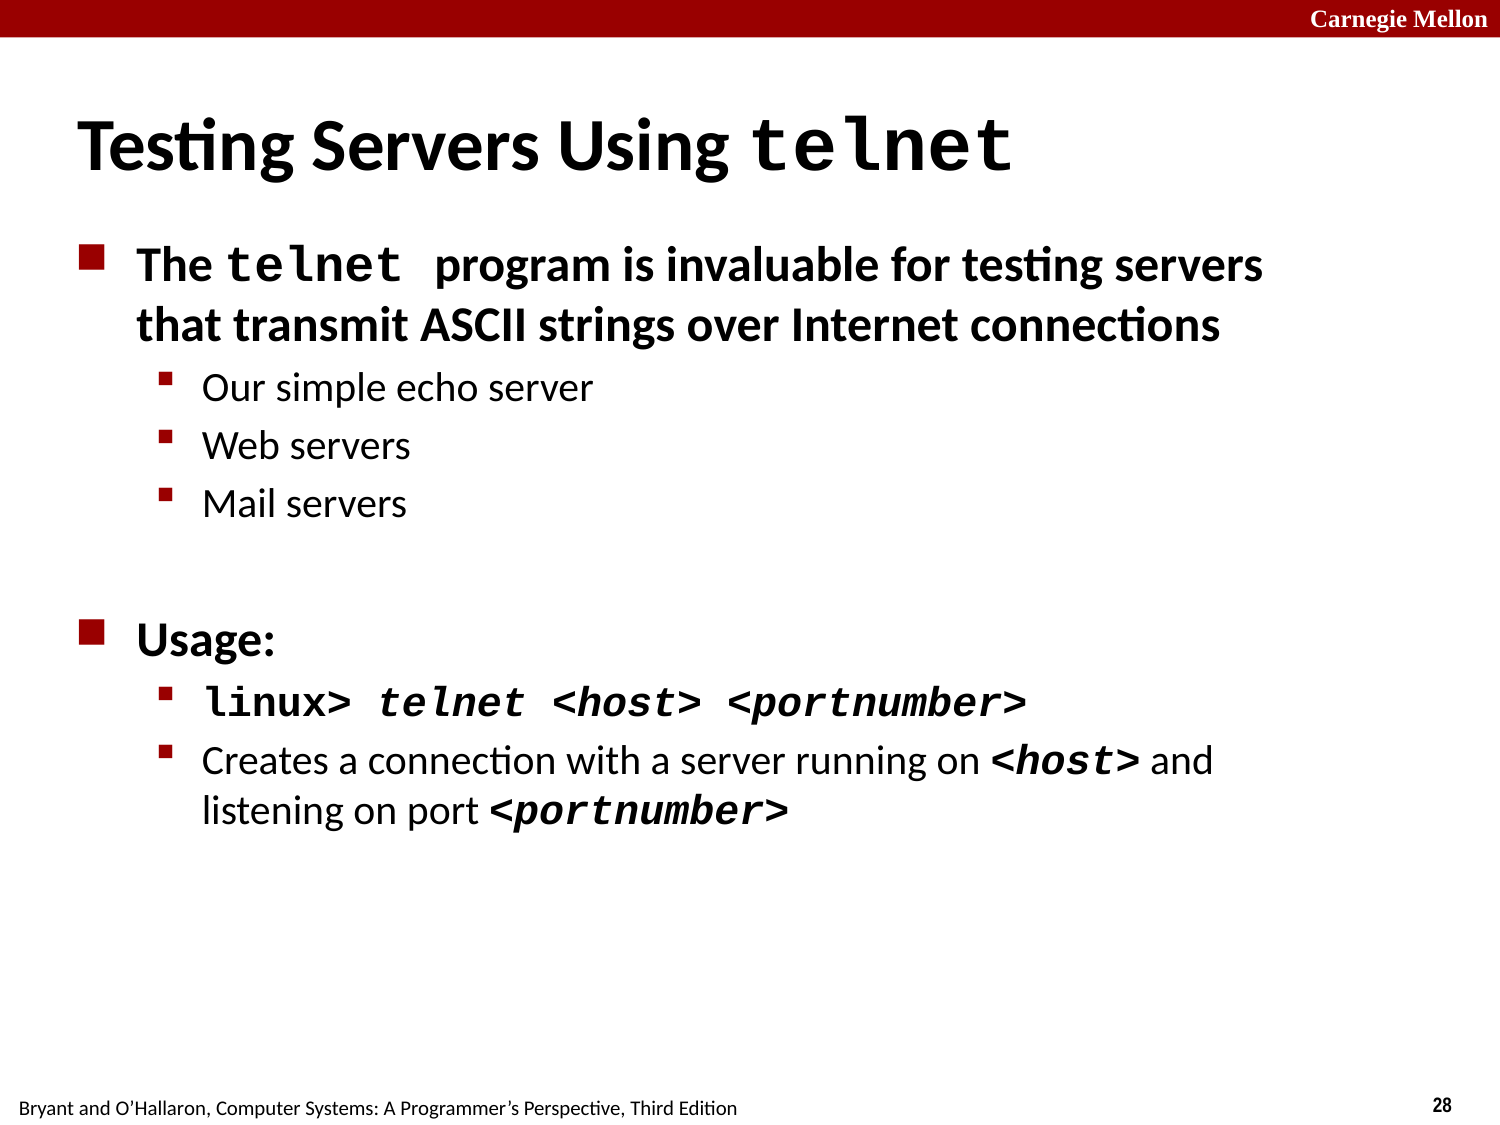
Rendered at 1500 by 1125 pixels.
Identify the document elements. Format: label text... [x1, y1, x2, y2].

title Testing Servers Using telnet [62, 93, 1298, 188]
list The telnet program is invaluable for testing servers that transmit ASCII strings over Internet connections Our simple echo server Web servers Mail servers Usage: linux> telnet <host> <portnumber> Creates a connection with a server running on <host> and listening on port <portnumber> [64, 223, 1361, 1040]
